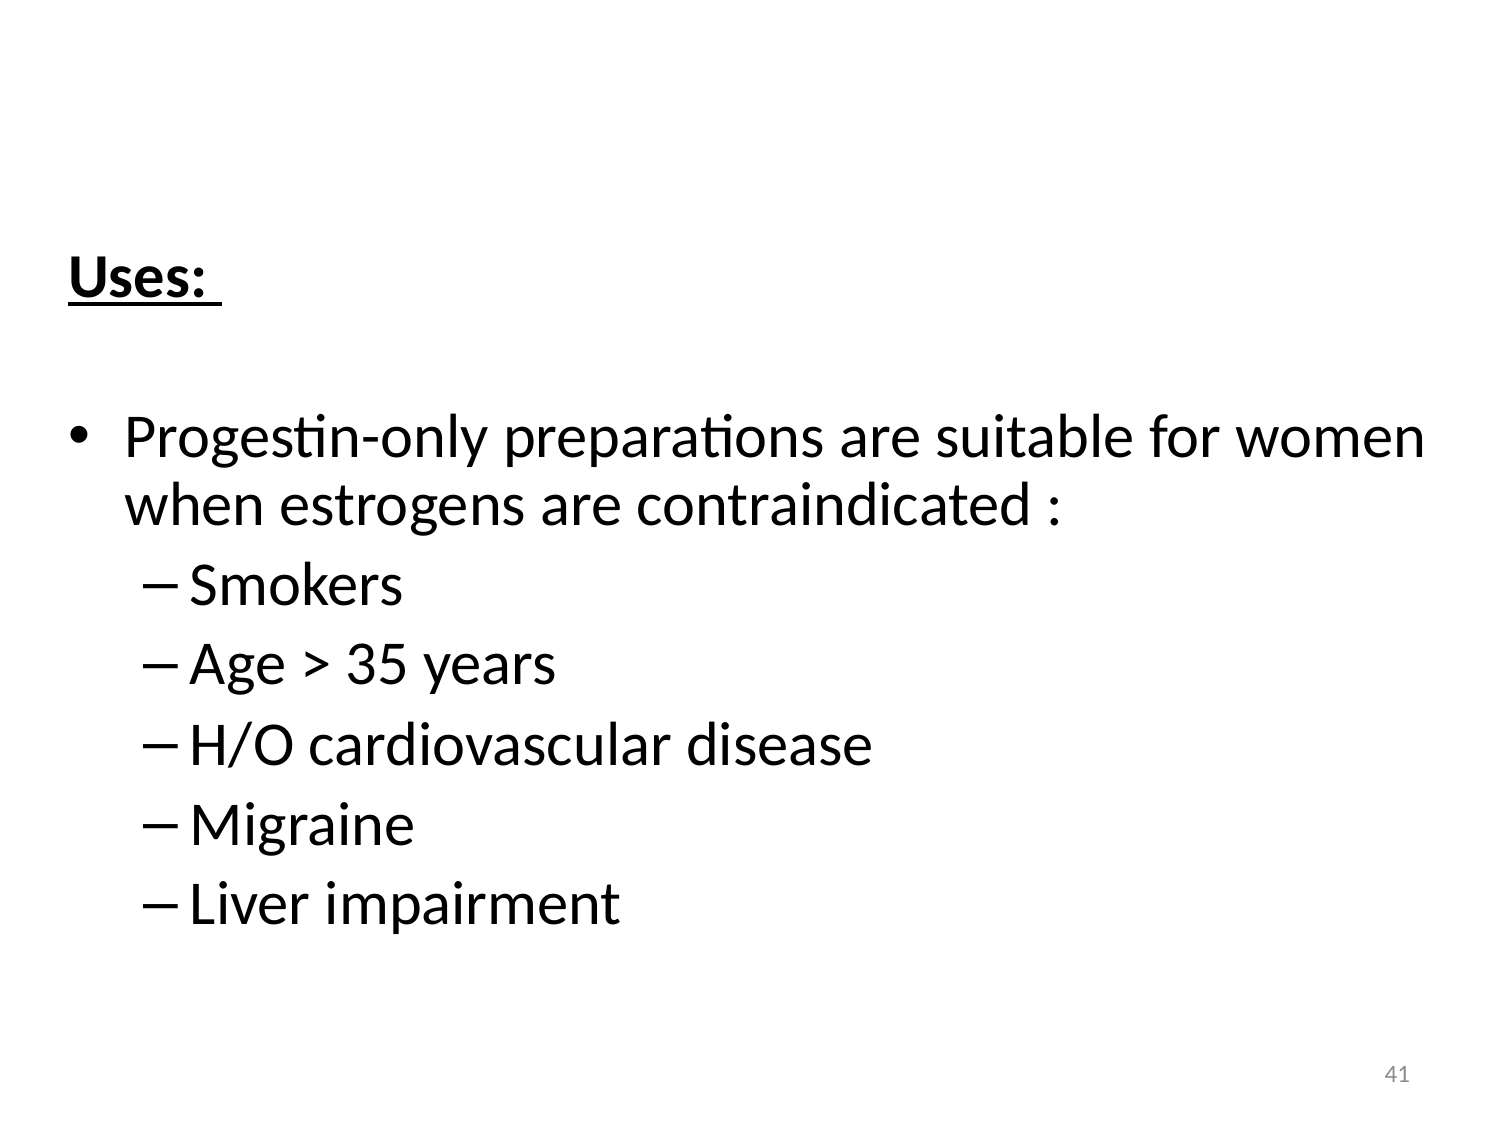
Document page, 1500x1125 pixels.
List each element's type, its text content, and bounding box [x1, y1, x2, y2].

list Uses: Progestin-only preparations are suitable for women when estrogens are contraindicated : Smokers Age > 35 years H/O cardiovascular disease Migraine Liver impairment [53, 236, 1449, 1012]
slide_number 41 [1074, 1042, 1425, 1103]
